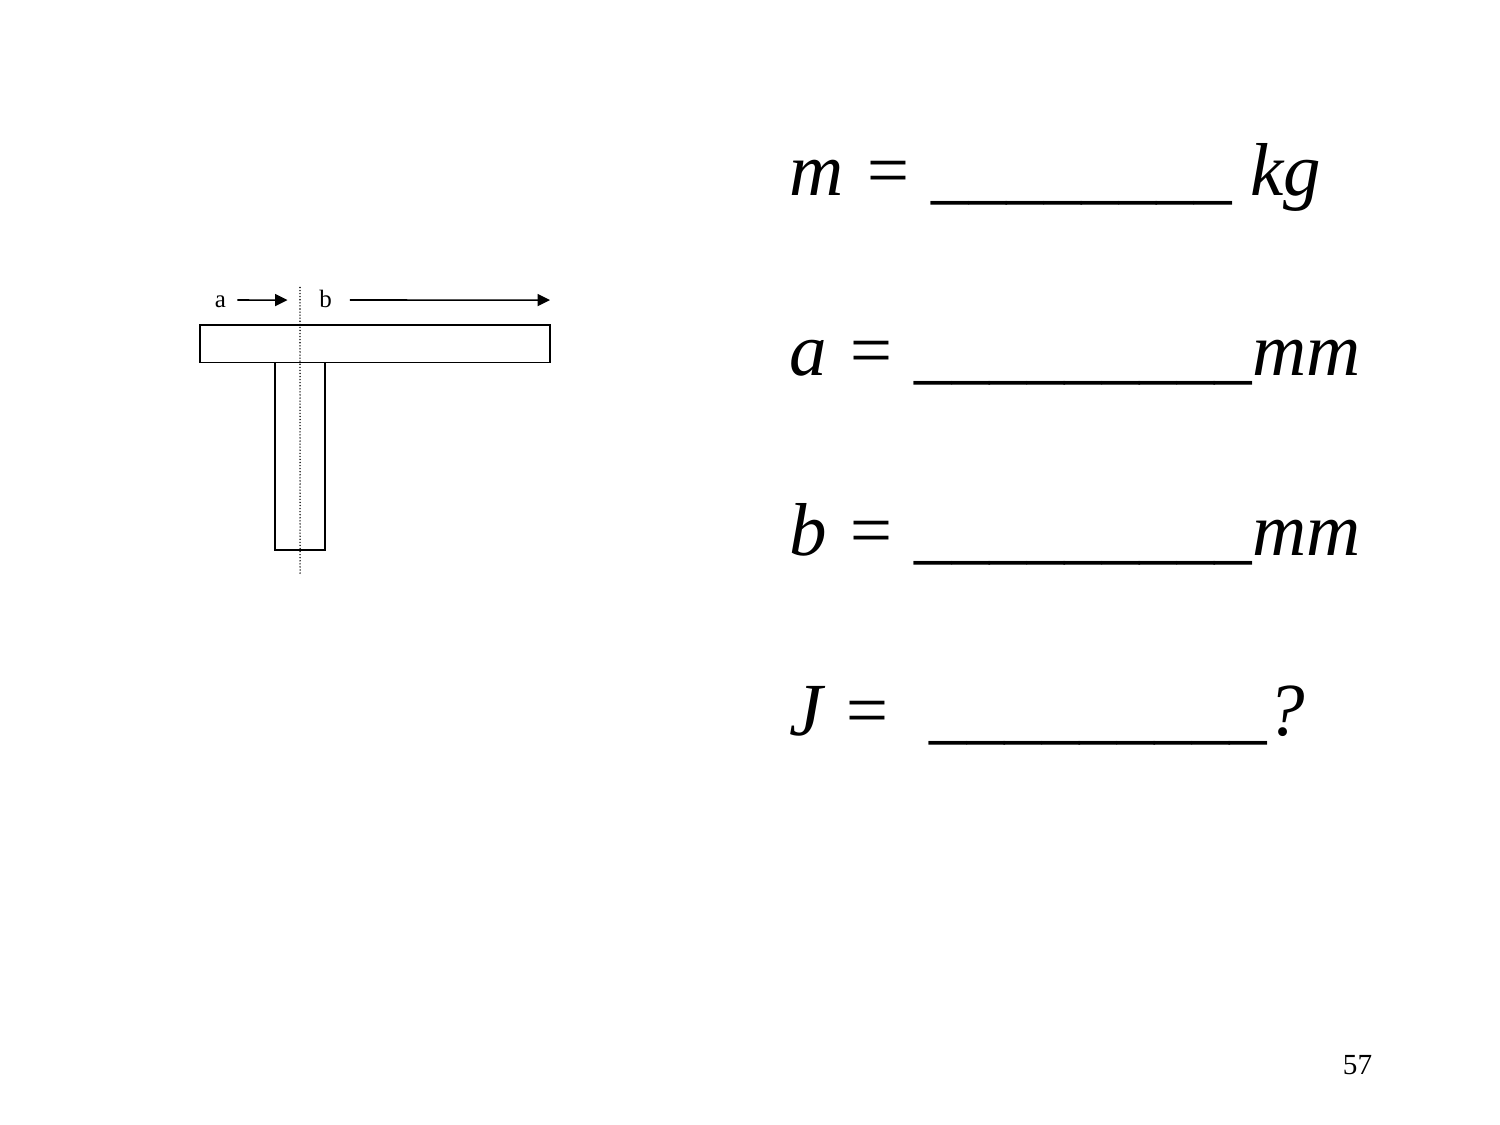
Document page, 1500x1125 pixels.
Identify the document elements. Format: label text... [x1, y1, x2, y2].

text_box [237, 293, 288, 307]
text_box [275, 362, 325, 550]
text_box [349, 293, 550, 307]
text_box a b [200, 275, 550, 320]
text_box m = ________ kg a = _________mm b = _________mm J = _________? [774, 112, 1388, 818]
slide_number 57 [1074, 1024, 1388, 1101]
text_box [200, 324, 550, 363]
